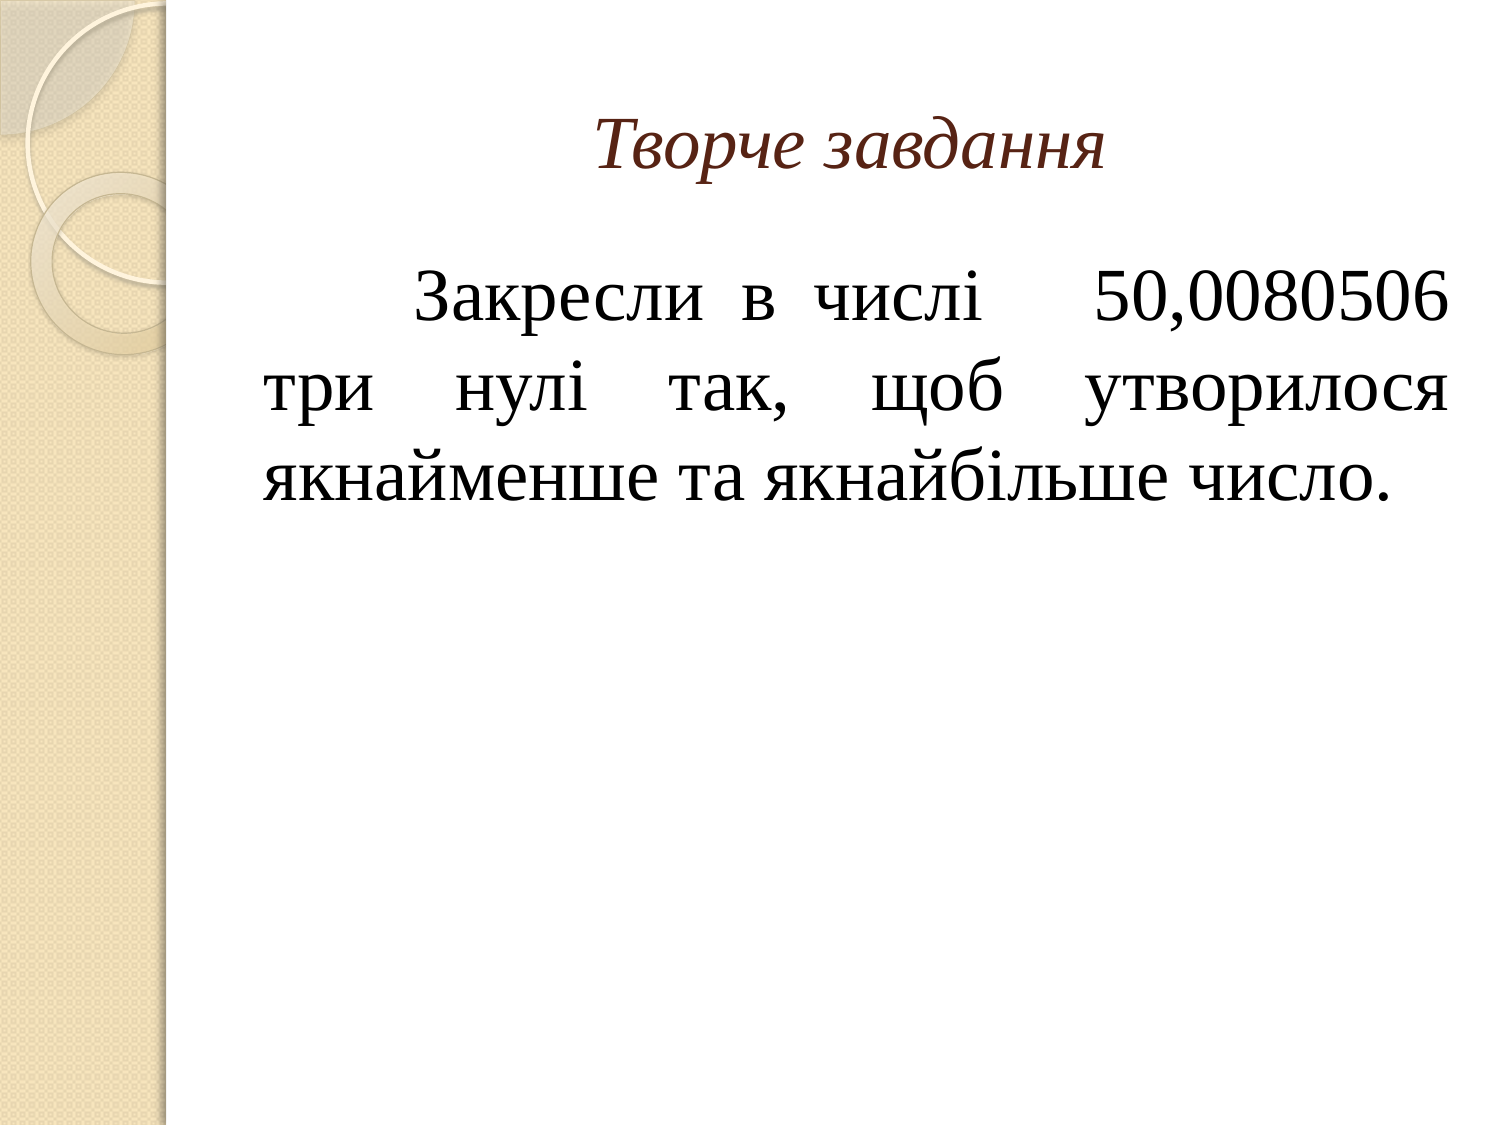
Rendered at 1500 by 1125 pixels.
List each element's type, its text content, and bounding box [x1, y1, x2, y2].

title Творче завдання [235, 45, 1466, 233]
list Закресли в числі 50,0080506 три нулі так, щоб утворилося якнайменше та якнайбільше число. [235, 237, 1466, 1025]
